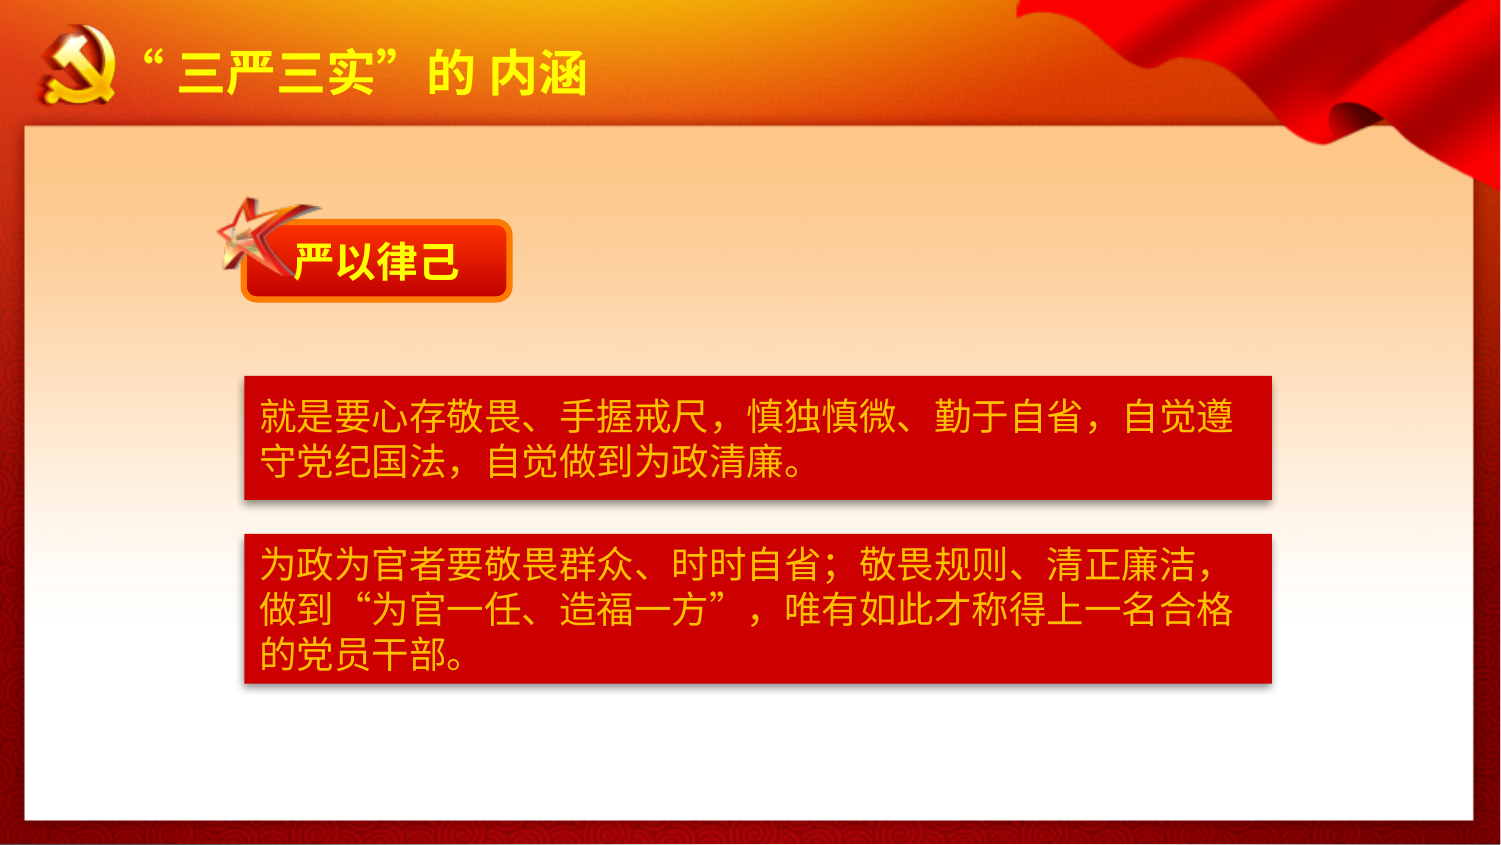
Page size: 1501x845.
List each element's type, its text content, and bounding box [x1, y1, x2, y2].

text_box “三严三实”的 内涵 [131, 33, 1053, 109]
picture [0, 0, 1501, 845]
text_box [212, 184, 510, 300]
text_box 就是要心存敬畏、手握戒尺，慎独慎微、勤于自省，自觉遵守党纪国法，自觉做到为政清廉。 [244, 375, 1272, 500]
text_box 为政为官者要敬畏群众、时时自省；敬畏规则、清正廉洁，做到“为官一任、造福一方”，唯有如此才称得上一名合格的党员干部。 [244, 533, 1272, 684]
